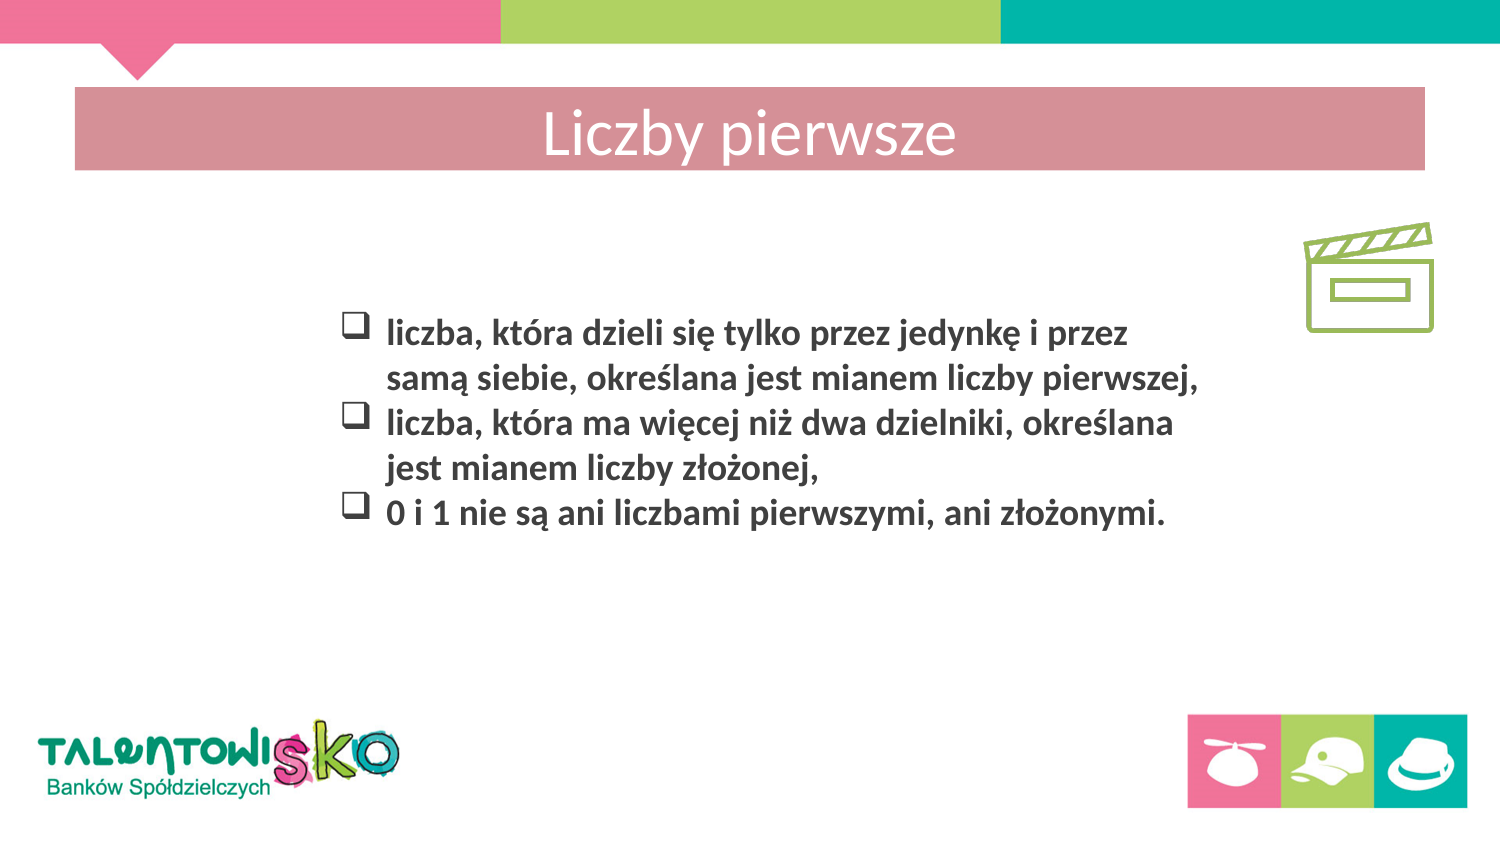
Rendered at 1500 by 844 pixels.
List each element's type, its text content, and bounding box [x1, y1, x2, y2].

text_box Liczby pierwsze [74, 87, 1425, 171]
picture [0, 0, 1500, 844]
text_box liczba, która dzieli się tylko przez jedynkę i przez samą siebie, określana jest mianem liczby pierwszej, liczba, która ma więcej niż dwa dzielniki, określana jest mianem liczby złożonej, 0 i 1 nie są ani liczbami pierwszymi, ani złożonymi. [324, 300, 1223, 541]
